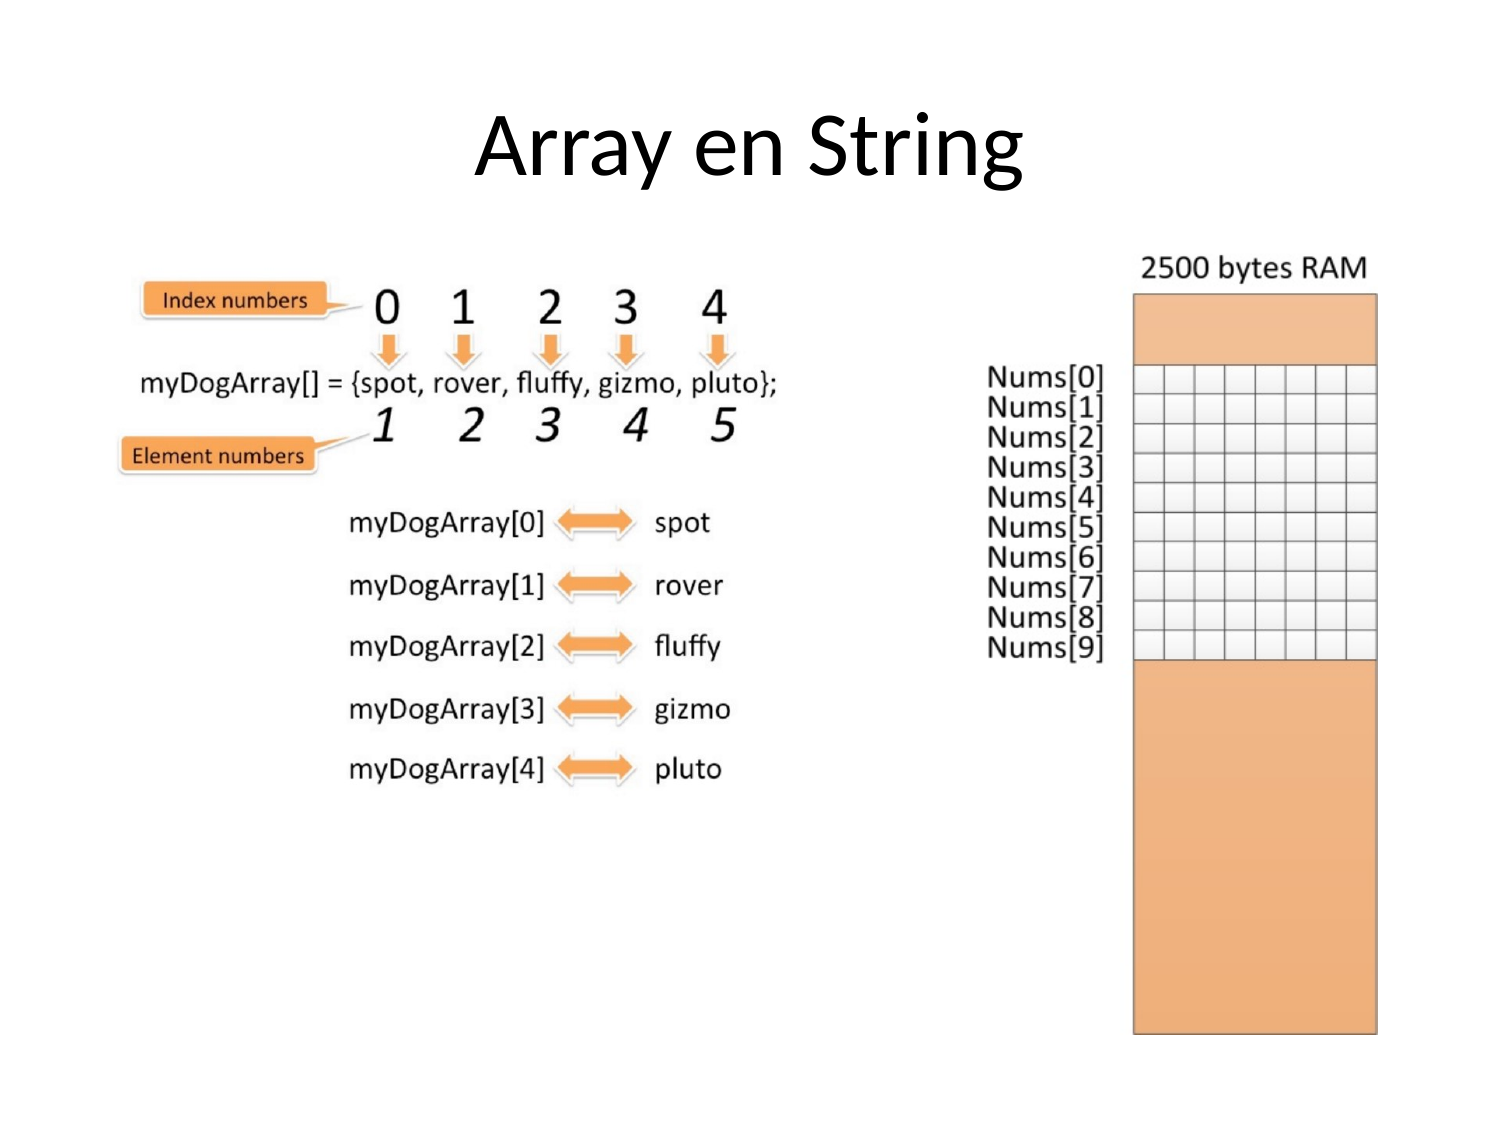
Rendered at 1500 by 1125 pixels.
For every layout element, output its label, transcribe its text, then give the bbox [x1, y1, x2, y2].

picture [985, 243, 1379, 1036]
picture [76, 243, 853, 811]
title Array en String [75, 45, 1425, 233]
